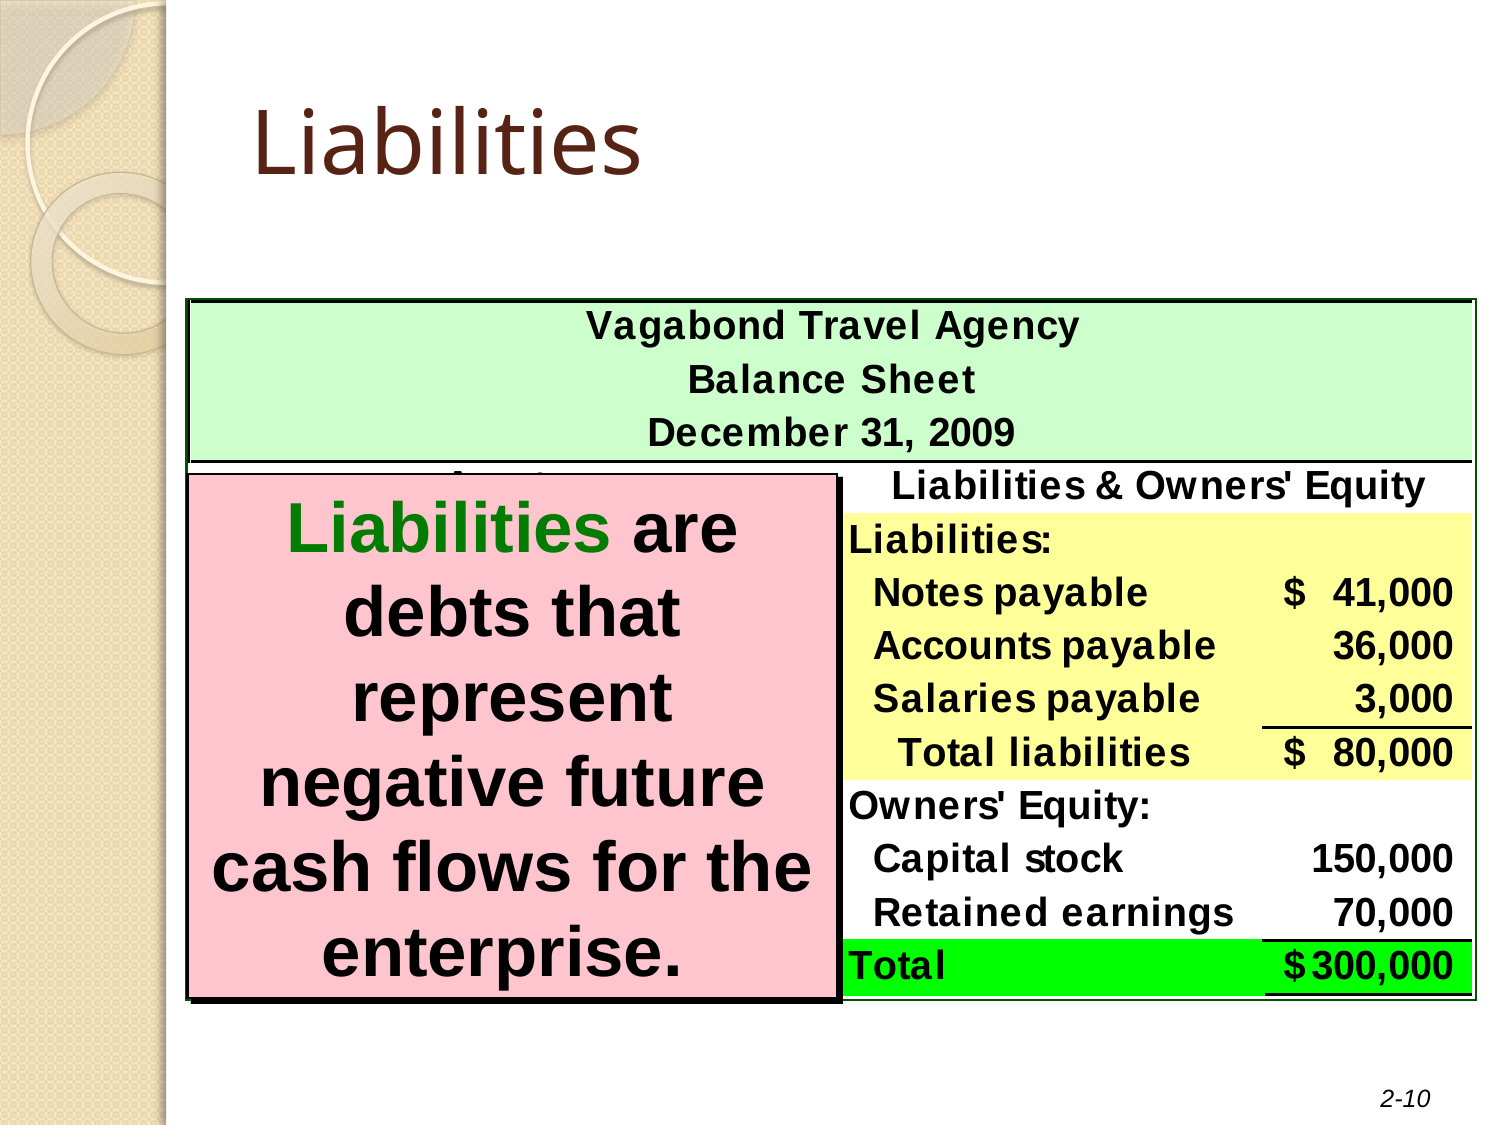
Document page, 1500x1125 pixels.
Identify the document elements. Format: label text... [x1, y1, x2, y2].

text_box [187, 299, 1476, 1000]
title Liabilities [235, 45, 1466, 233]
